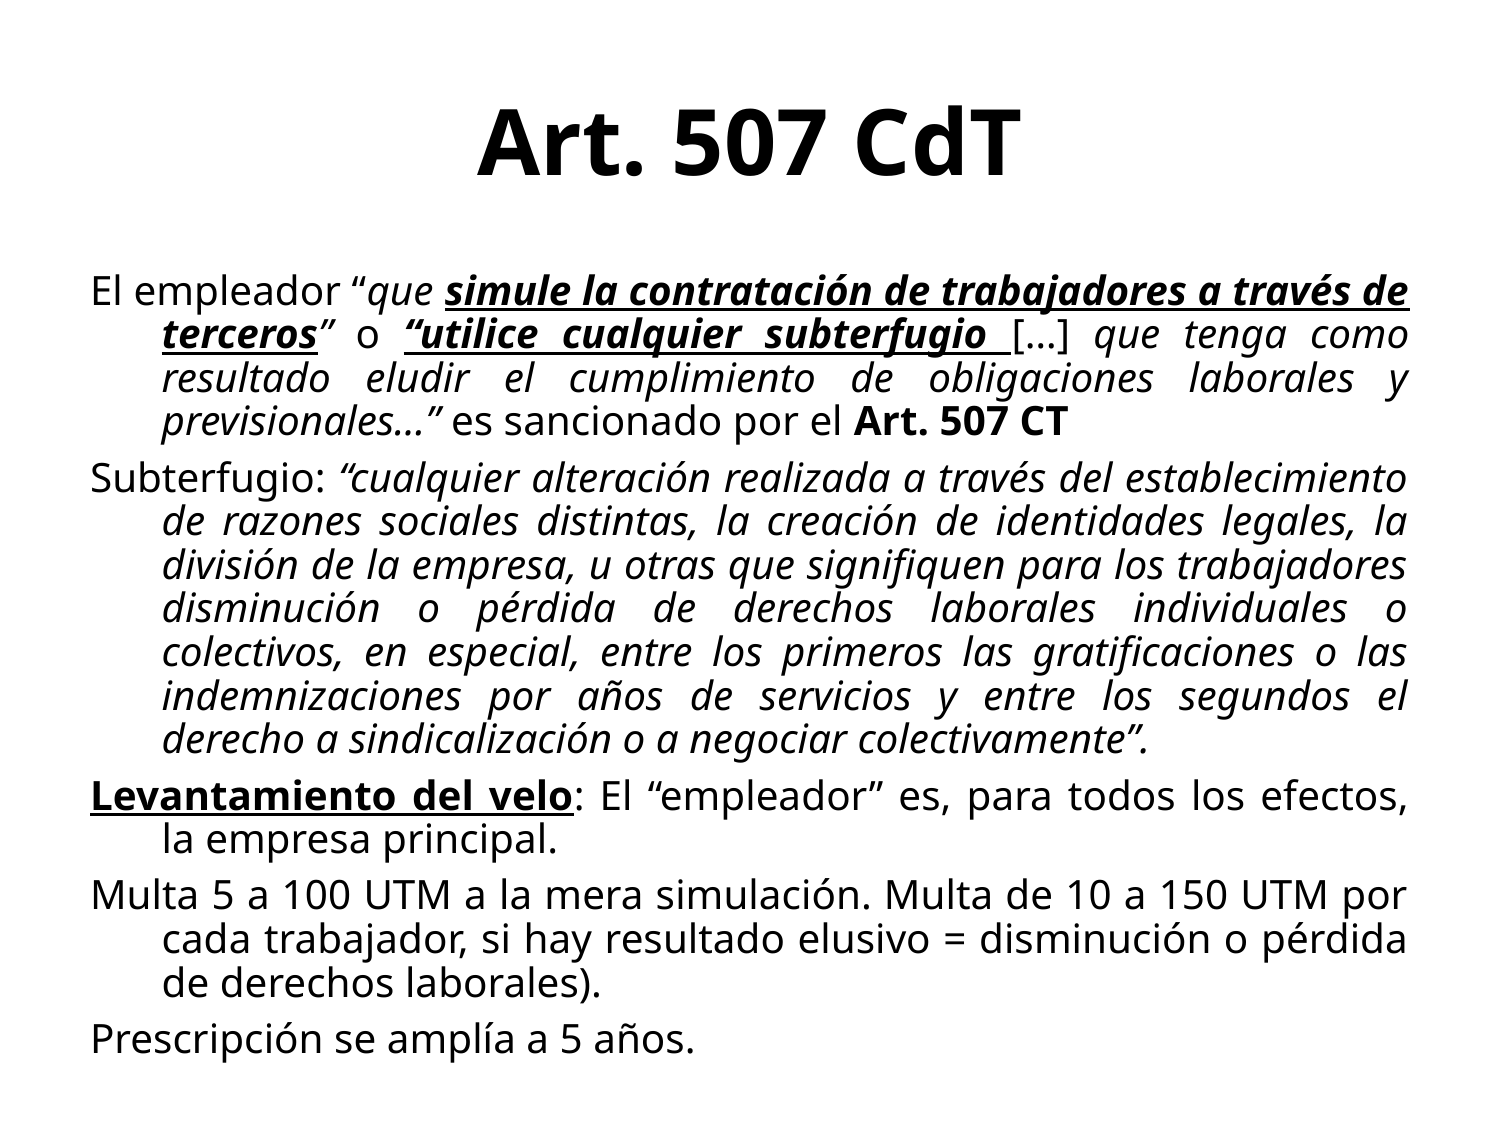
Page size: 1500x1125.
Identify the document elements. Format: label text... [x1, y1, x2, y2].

list El empleador “que simule la contratación de trabajadores a través de terceros” o “utilice cualquier subterfugio […] que tenga como resultado eludir el cumplimiento de obligaciones laborales y previsionales…” es sancionado por el Art. 507 CT Subterfugio: “cualquier alteración realizada a través del establecimiento de razones sociales distintas, la creación de identidades legales, la división de la empresa, u otras que signifiquen para los trabajadores disminución o pérdida de derechos laborales individuales o colectivos, en especial, entre los primeros las gratificaciones o las indemnizaciones por años de servicios y entre los segundos el derecho a sindicalización o a negociar colectivamente”. Levantamiento del velo: El “empleador” es, para todos los efectos, la empresa principal. Multa 5 a 100 UTM a la mera simulación. Multa de 10 a 150 UTM por cada trabajador, si hay resultado elusivo = disminución o pérdida de derechos laborales). Prescripción se amplía a 5 años. [74, 262, 1426, 1125]
title Art. 507 CdT [74, 44, 1426, 233]
